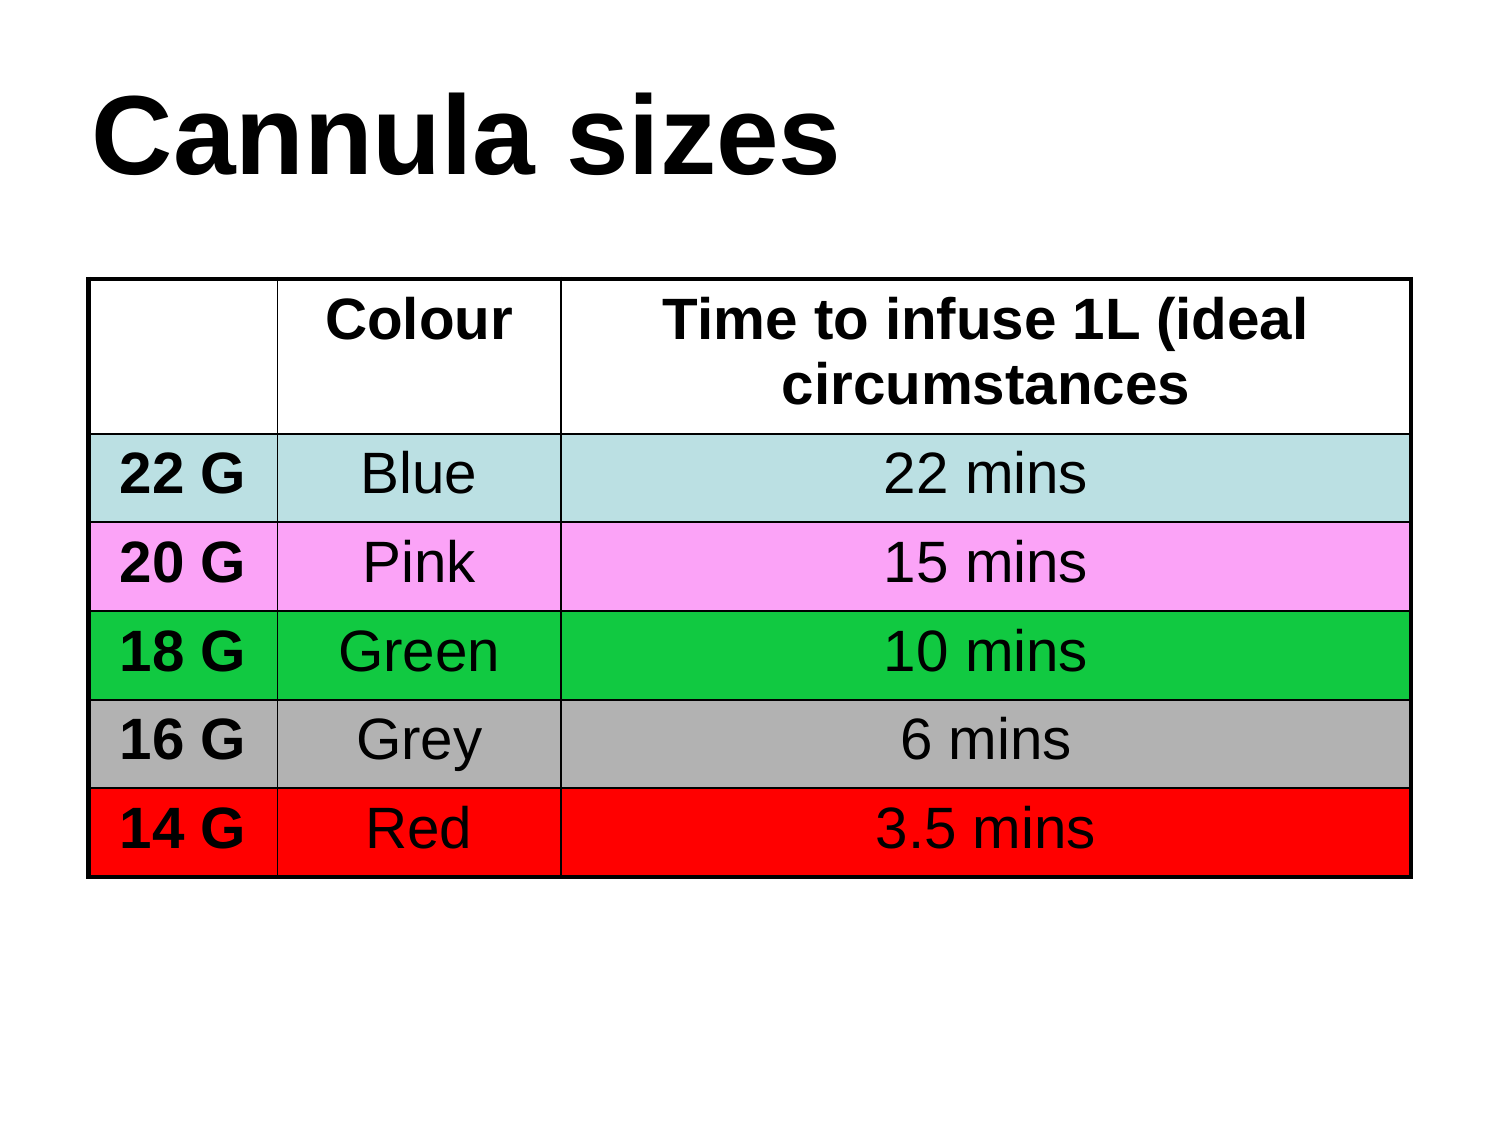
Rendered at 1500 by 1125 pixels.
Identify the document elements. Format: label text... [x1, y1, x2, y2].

table_cell 14 G [91, 789, 277, 875]
table_header [91, 281, 277, 433]
table_cell Red [278, 789, 560, 875]
table_cell 16 G [91, 701, 277, 787]
text_box Cannula sizes [77, 54, 857, 205]
table_header Colour [278, 281, 560, 433]
table_cell 18 G [91, 612, 277, 699]
table_cell 10 mins [562, 612, 1409, 699]
table_cell Pink [278, 523, 560, 610]
table_cell Green [278, 612, 560, 699]
table_header Time to infuse 1L (ideal circumstances [562, 281, 1409, 433]
table_cell 3.5 mins [562, 789, 1409, 875]
table_cell 20 G [91, 523, 277, 610]
table_cell 22 mins [562, 435, 1409, 521]
table_cell Blue [278, 435, 560, 521]
table_cell Grey [278, 701, 560, 787]
table_cell 6 mins [562, 701, 1409, 787]
table_cell 15 mins [562, 523, 1409, 610]
table_cell 22 G [91, 435, 277, 521]
